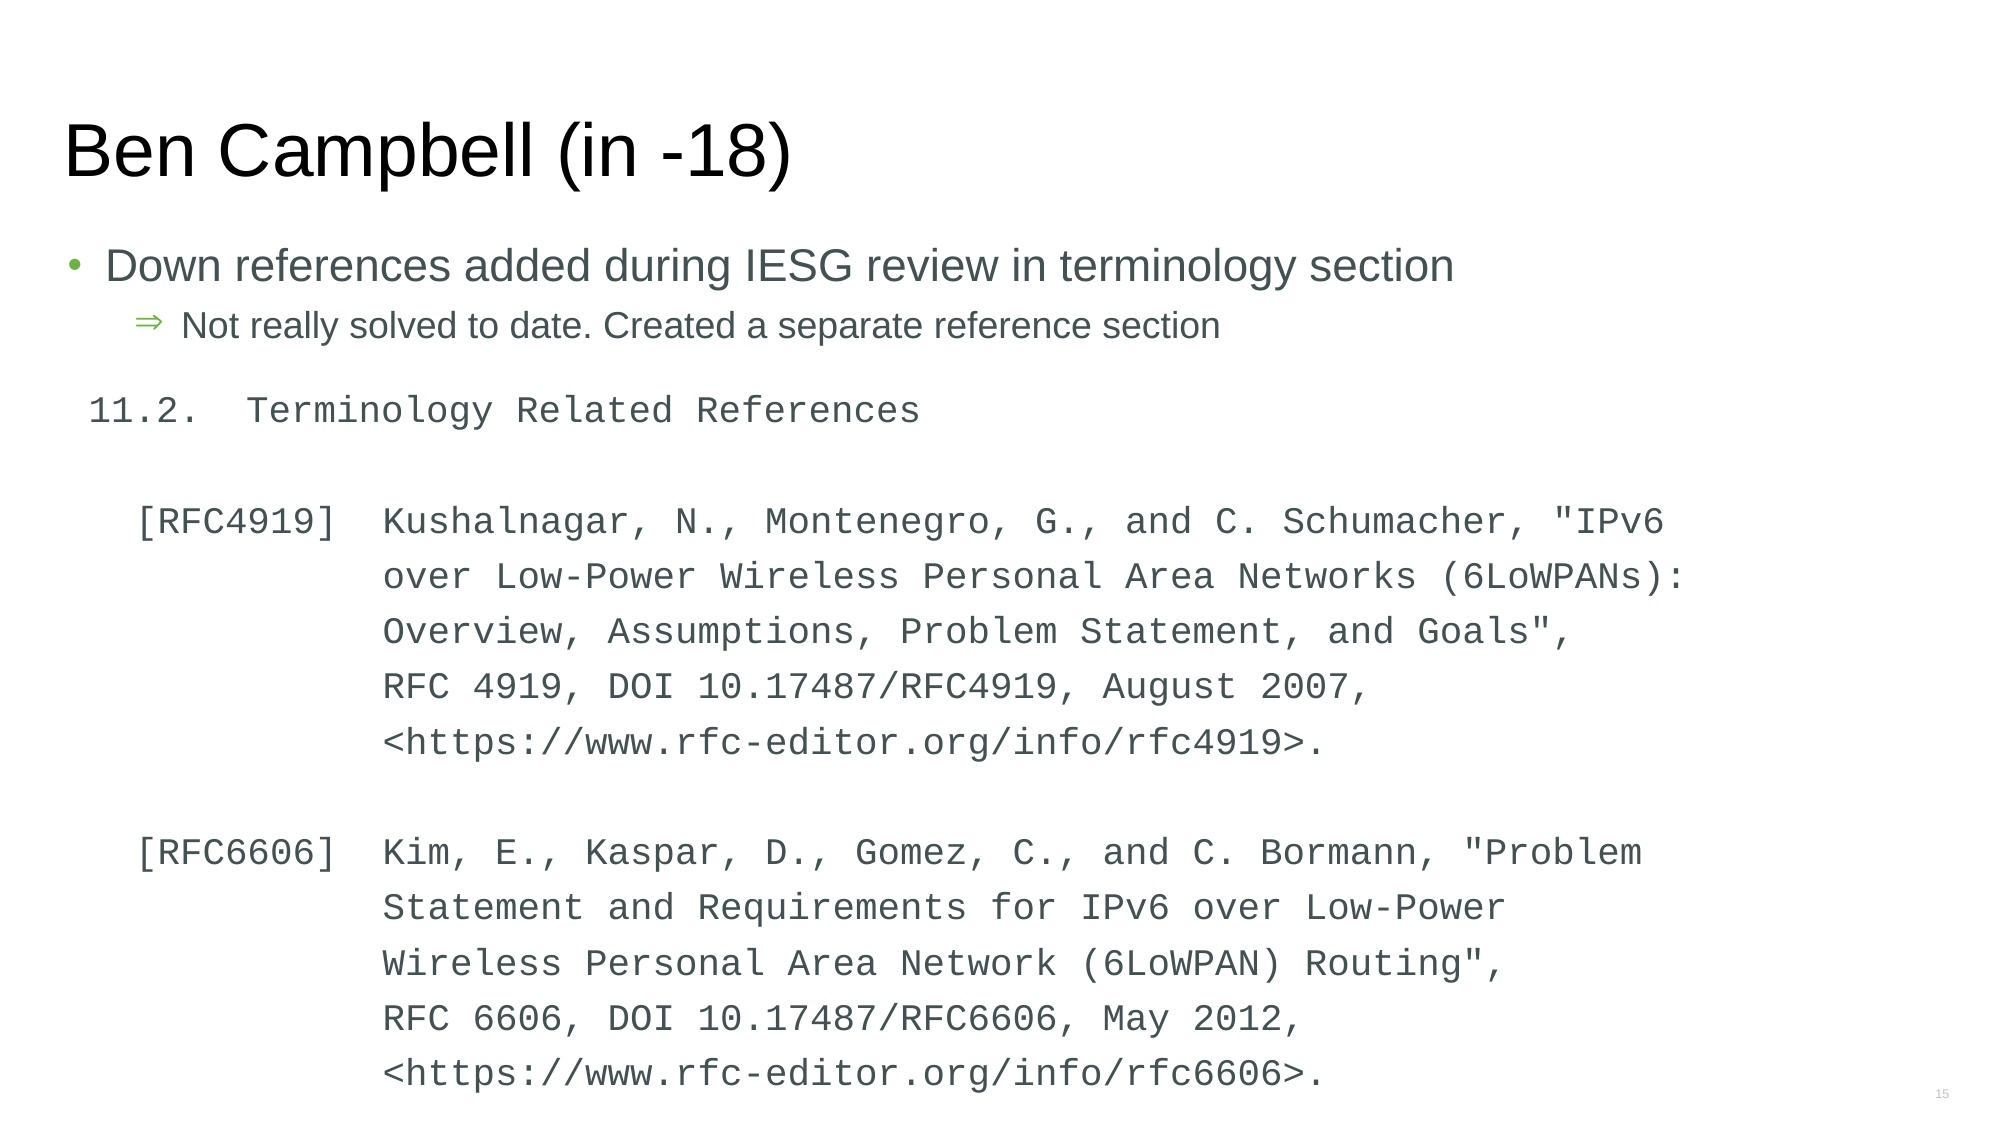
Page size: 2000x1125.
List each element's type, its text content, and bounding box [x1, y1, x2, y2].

title Ben Campbell (in -18) [50, 70, 1927, 209]
list Down references added during IESG review in terminology section Not really solved to date. Created a separate reference section 11.2. Terminology Related References [RFC4919] Kushalnagar, N., Montenegro, G., and C. Schumacher, "IPv6 over Low-Power Wireless Personal Area Networks (6LoWPANs): Overview, Assumptions, Problem Statement, and Goals", RFC 4919, DOI 10.17487/RFC4919, August 2007, <https://www.rfc-editor.org/info/rfc4919>. [RFC6606] Kim, E., Kaspar, D., Gomez, C., and C. Bormann, "Problem Statement and Requirements for IPv6 over Low-Power Wireless Personal Area Network (6LoWPAN) Routing", RFC 6606, DOI 10.17487/RFC6606, May 2012, <https://www.rfc-editor.org/info/rfc6606>. [52, 232, 1927, 520]
